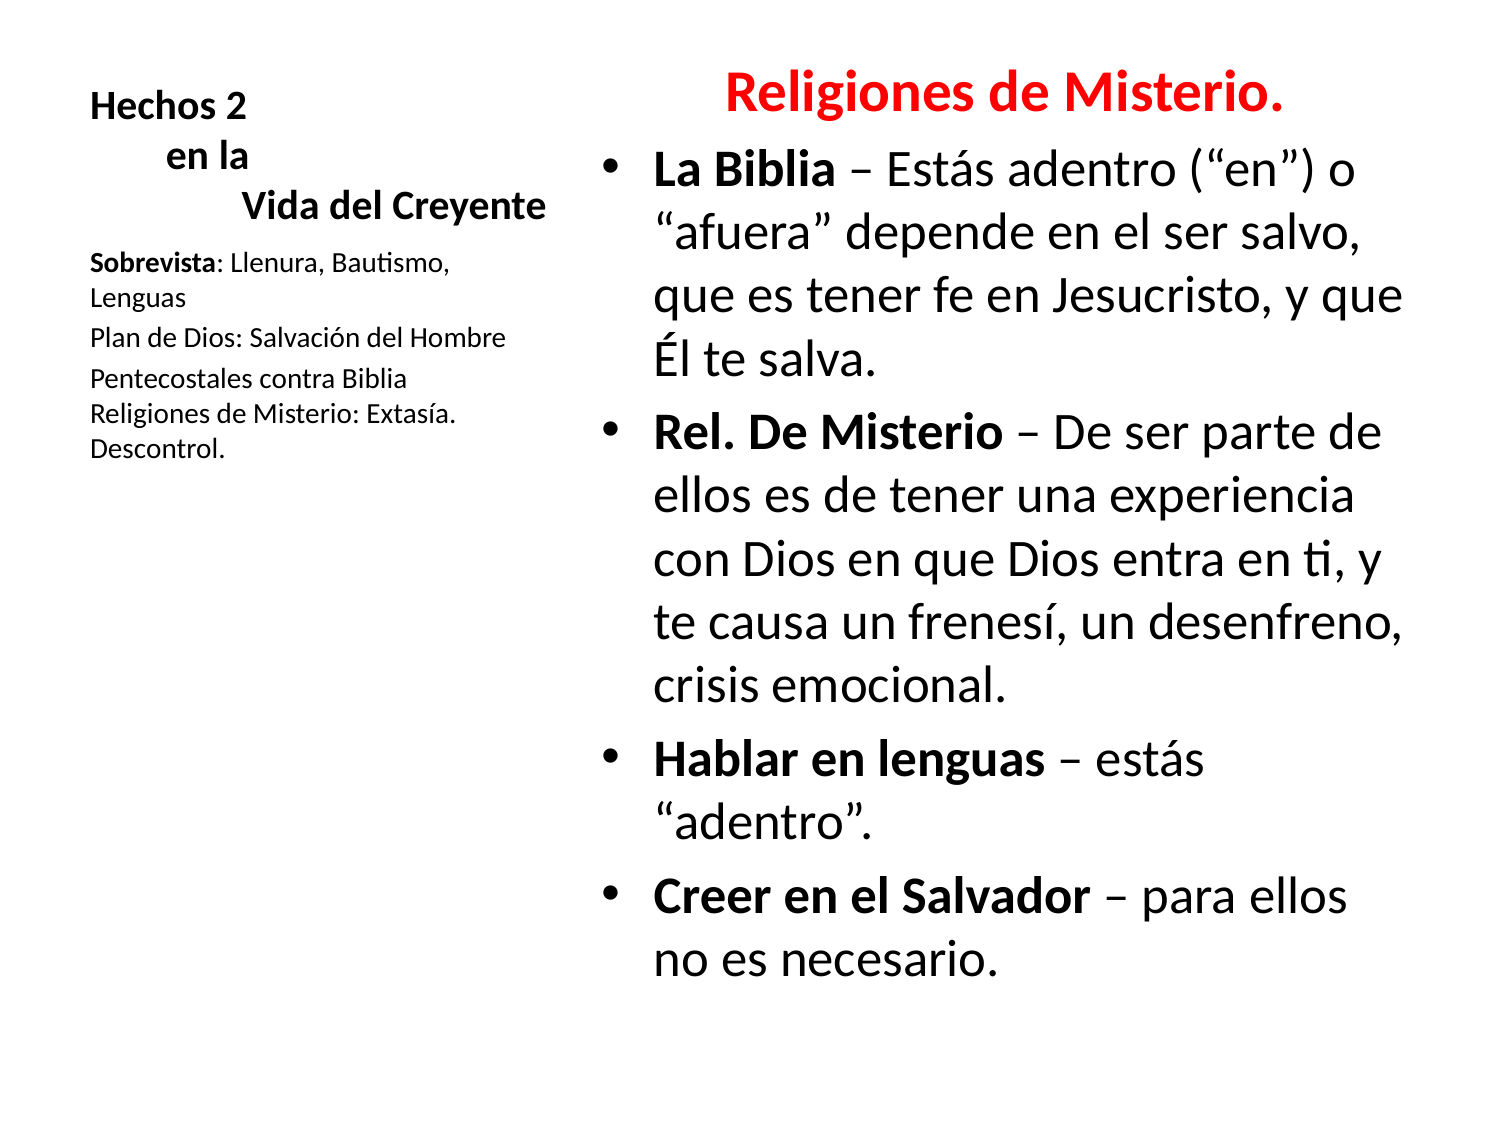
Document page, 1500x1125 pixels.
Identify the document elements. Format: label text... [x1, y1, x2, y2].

list Sobrevista: Llenura, Bautismo, Lenguas Plan de Dios: Salvación del Hombre Pentecostales contra Biblia Religiones de Misterio: Extasía. Descontrol. [75, 235, 569, 1005]
list Religiones de Misterio. La Biblia – Estás adentro (“en”) o “afuera” depende en el ser salvo, que es tener fe en Jesucristo, y que Él te salva. Rel. De Misterio – De ser parte de ellos es de tener una experiencia con Dios en que Dios entra en ti, y te causa un frenesí, un desenfreno, crisis emocional. Hablar en lenguas – estás “adentro”. Creer en el Salvador – para ellos no es necesario. [586, 44, 1425, 1005]
title Hechos 2 en la Vida del Creyente [75, 44, 569, 235]
